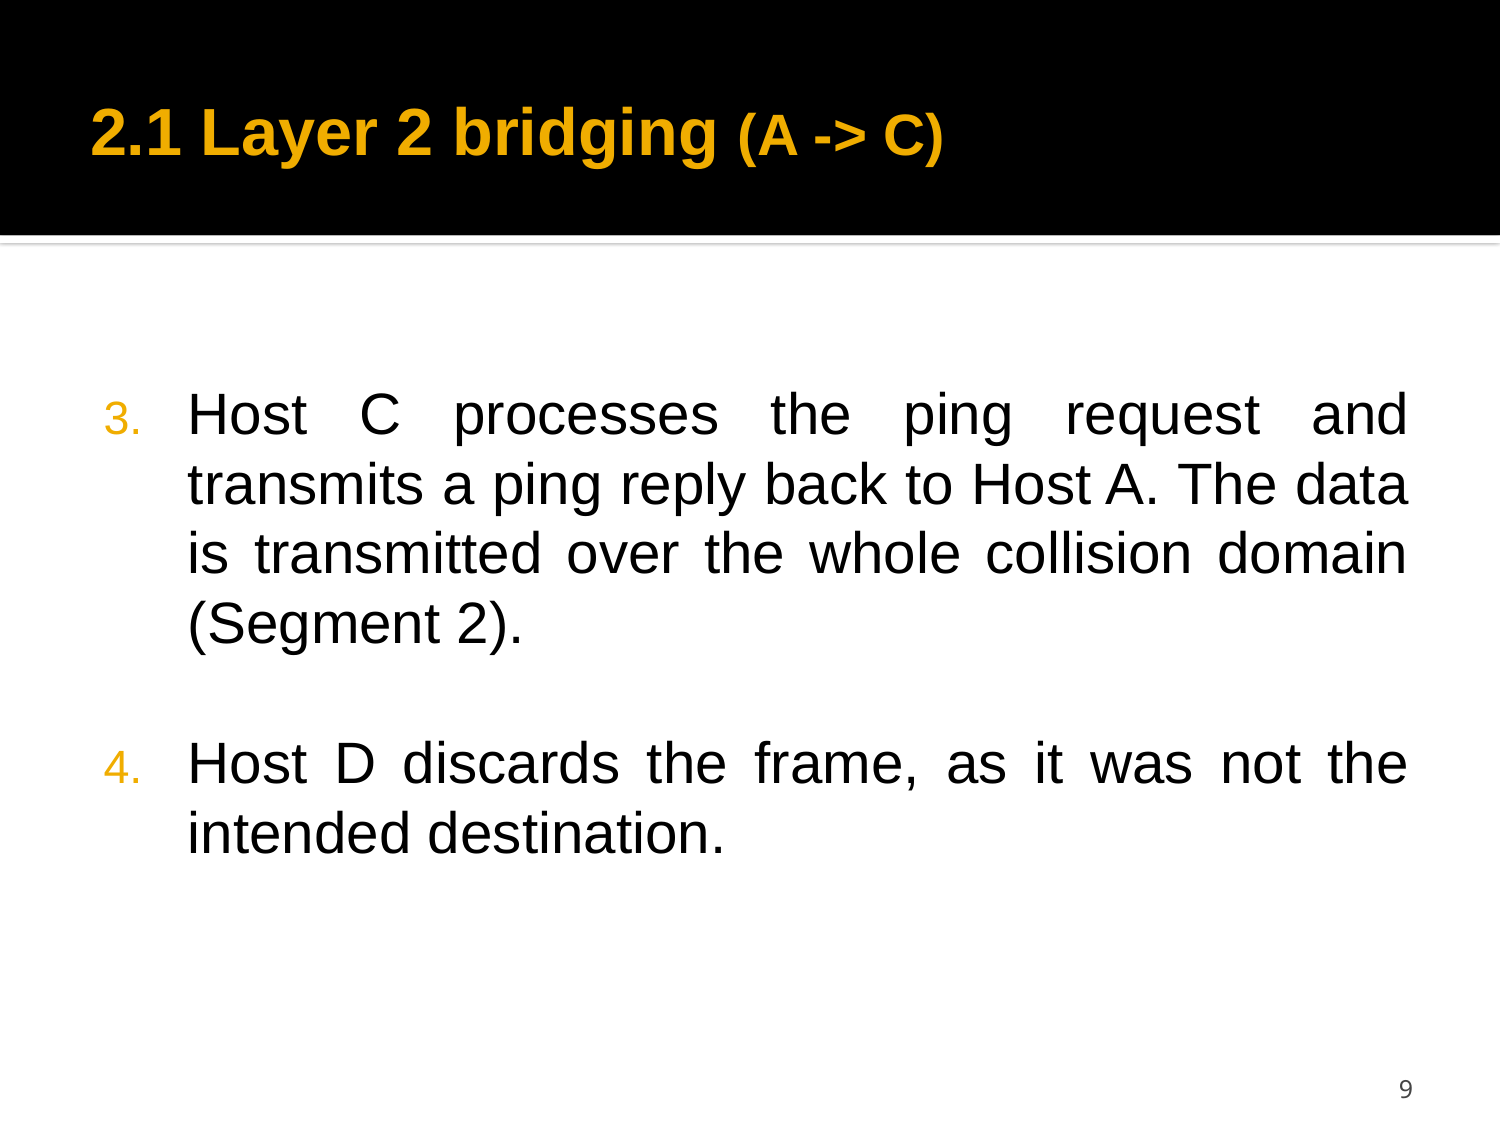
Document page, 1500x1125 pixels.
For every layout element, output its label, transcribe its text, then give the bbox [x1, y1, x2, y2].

list Host C processes the ping request and transmits a ping reply back to Host A. The data is transmitted over the whole collision domain (Segment 2). Host D discards the frame, as it was not the intended destination. [75, 291, 1425, 1050]
title 2.1 Layer 2 bridging (A -> C) [75, 25, 1425, 231]
slide_number 9 [1345, 1062, 1467, 1108]
